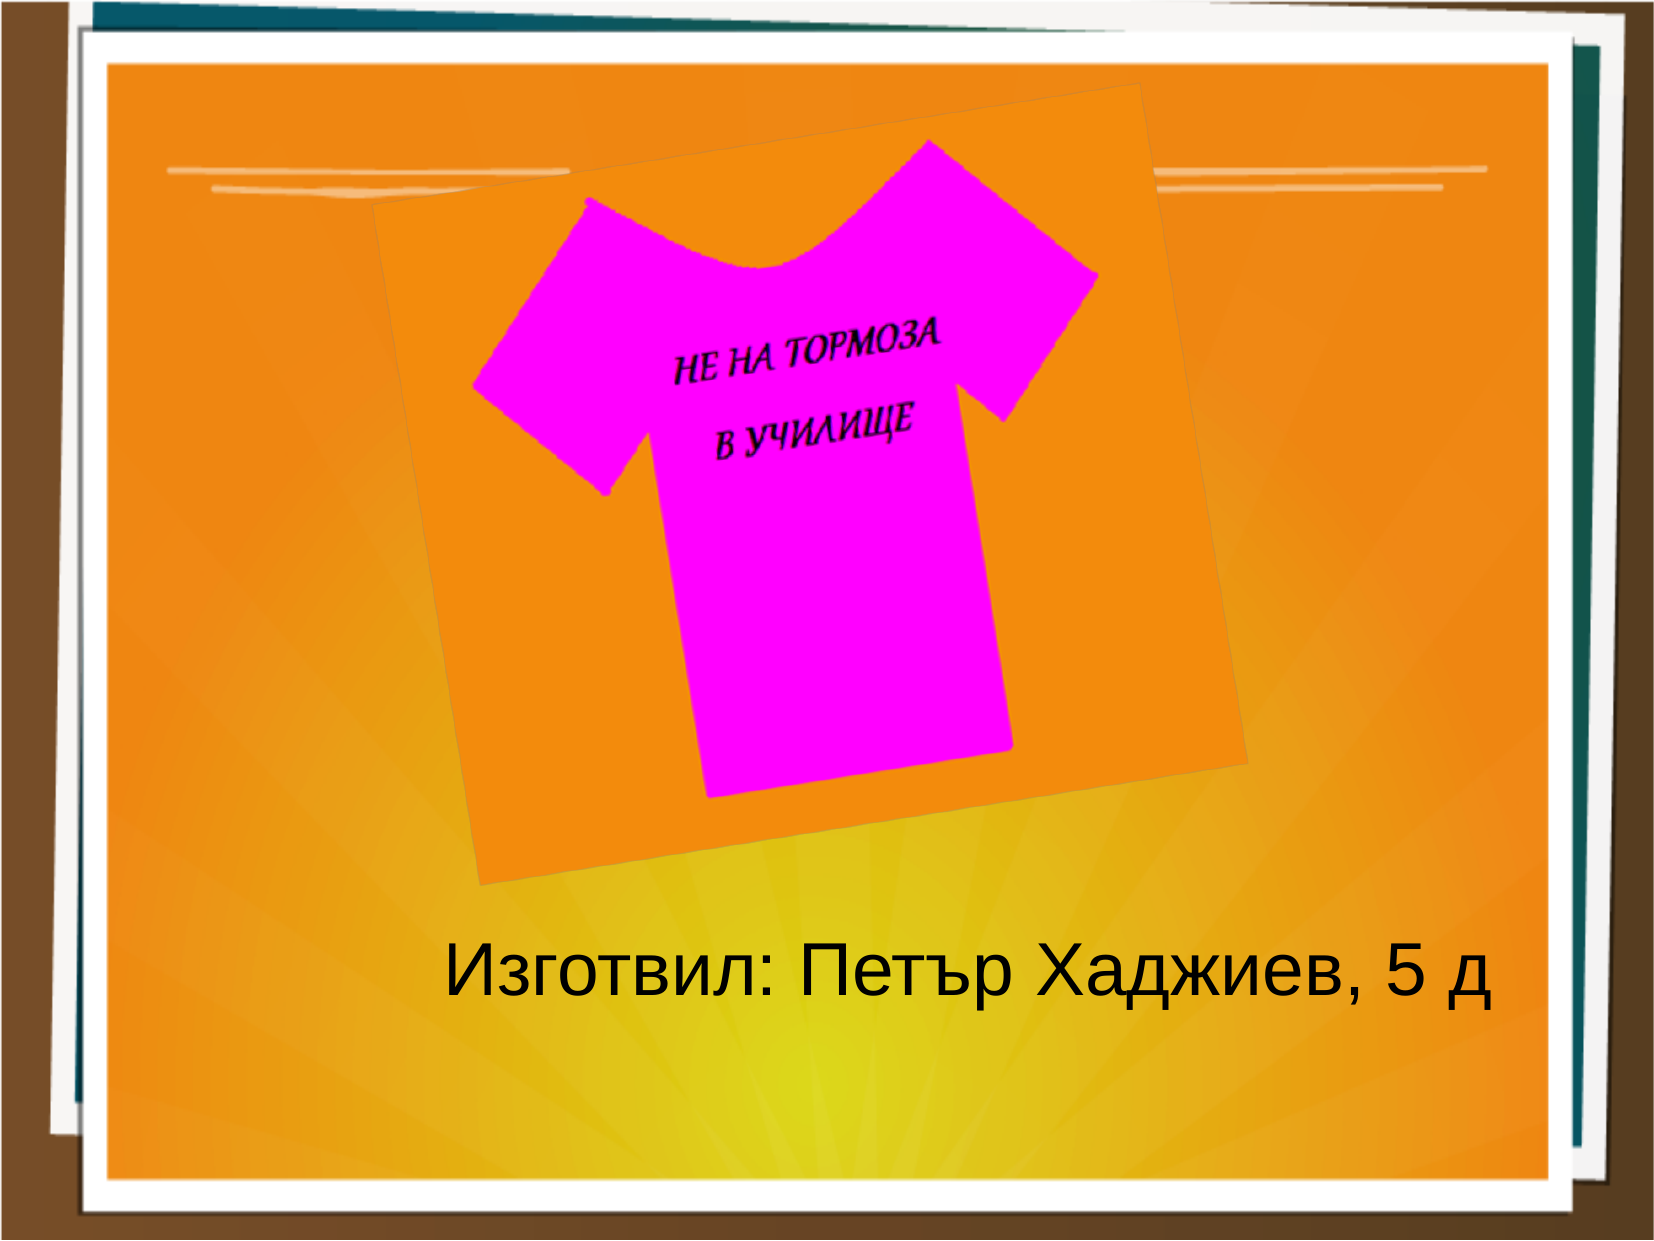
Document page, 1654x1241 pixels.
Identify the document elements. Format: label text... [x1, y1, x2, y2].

text_box Изготвил: Петър Хаджиев, 5 д [428, 912, 1542, 1018]
picture [0, 0, 1654, 1240]
